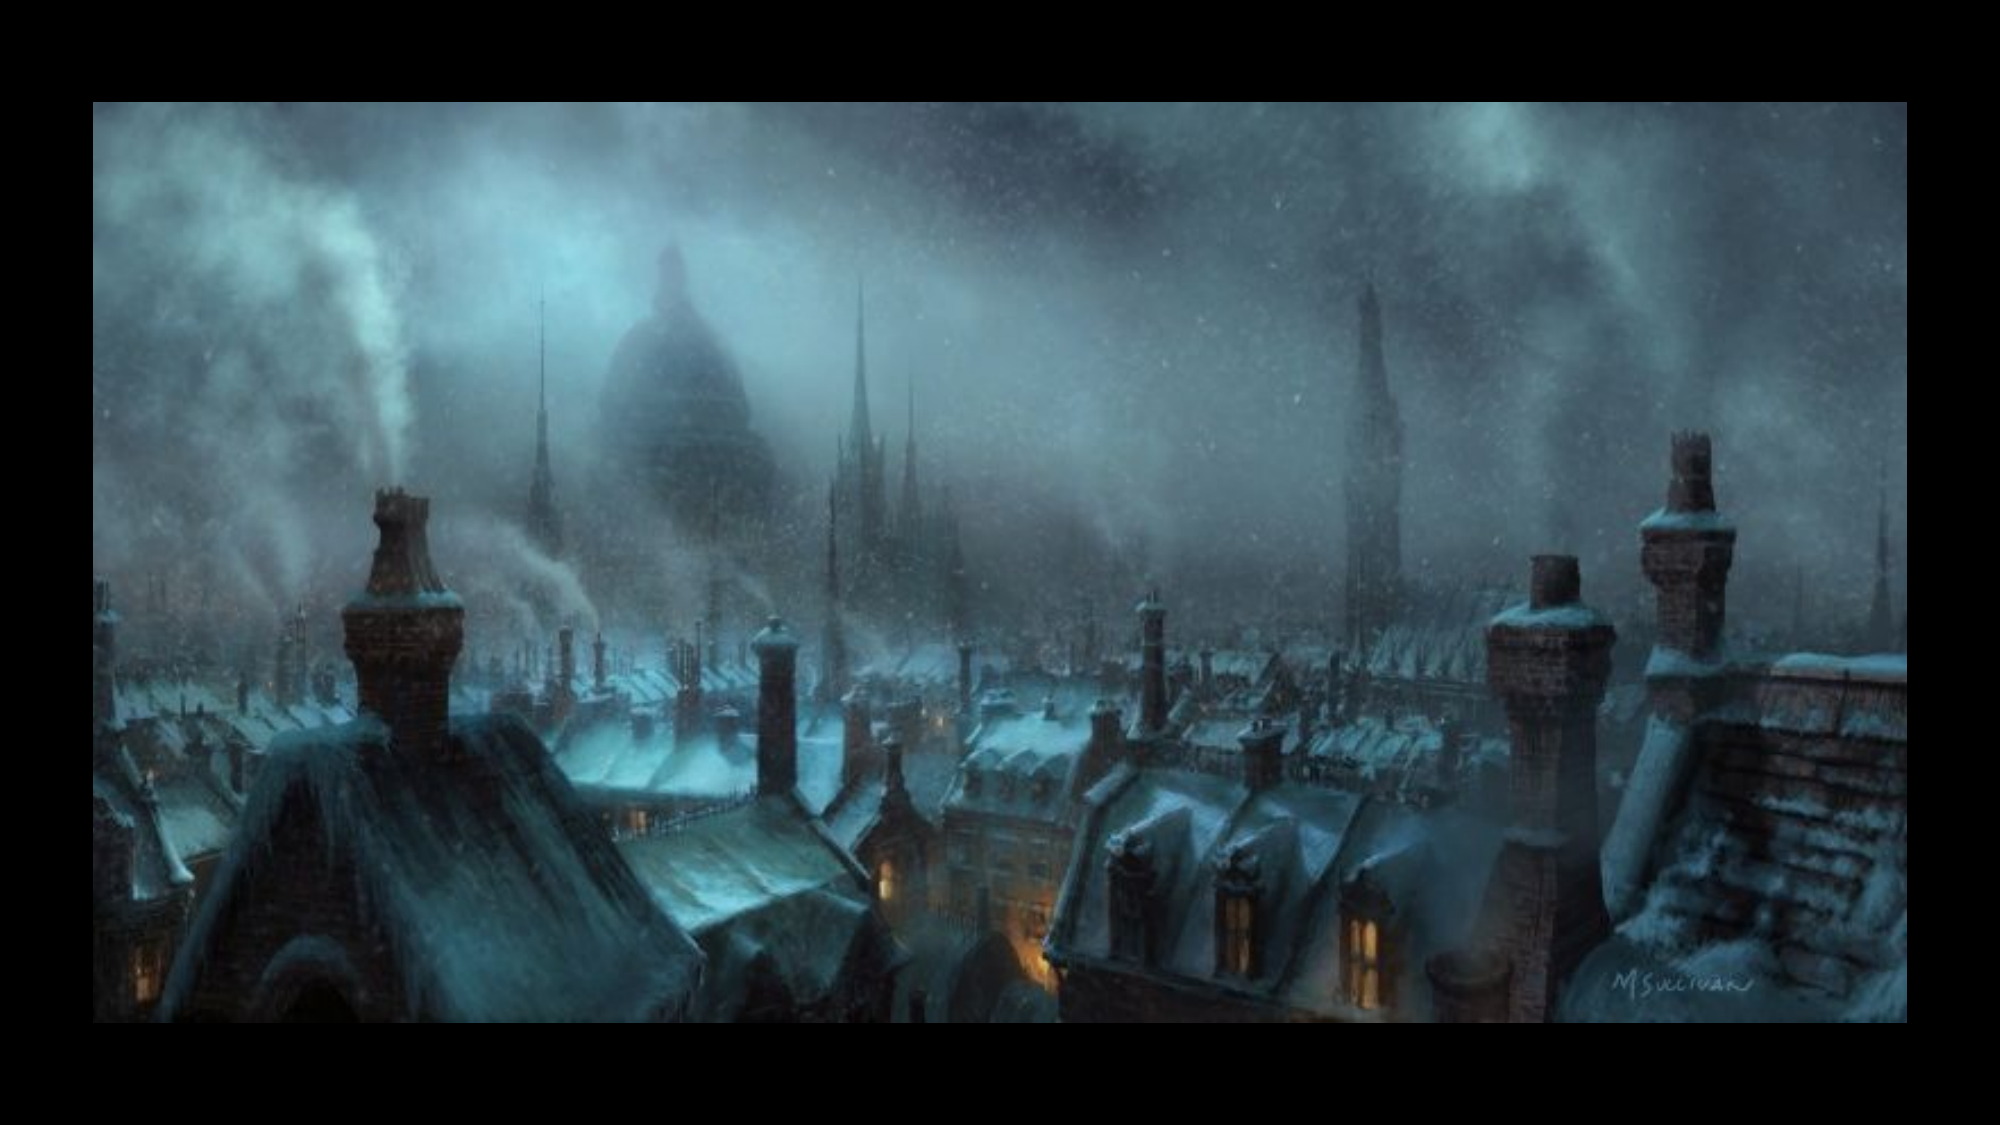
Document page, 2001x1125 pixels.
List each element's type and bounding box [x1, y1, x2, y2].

picture [93, 102, 1907, 1023]
